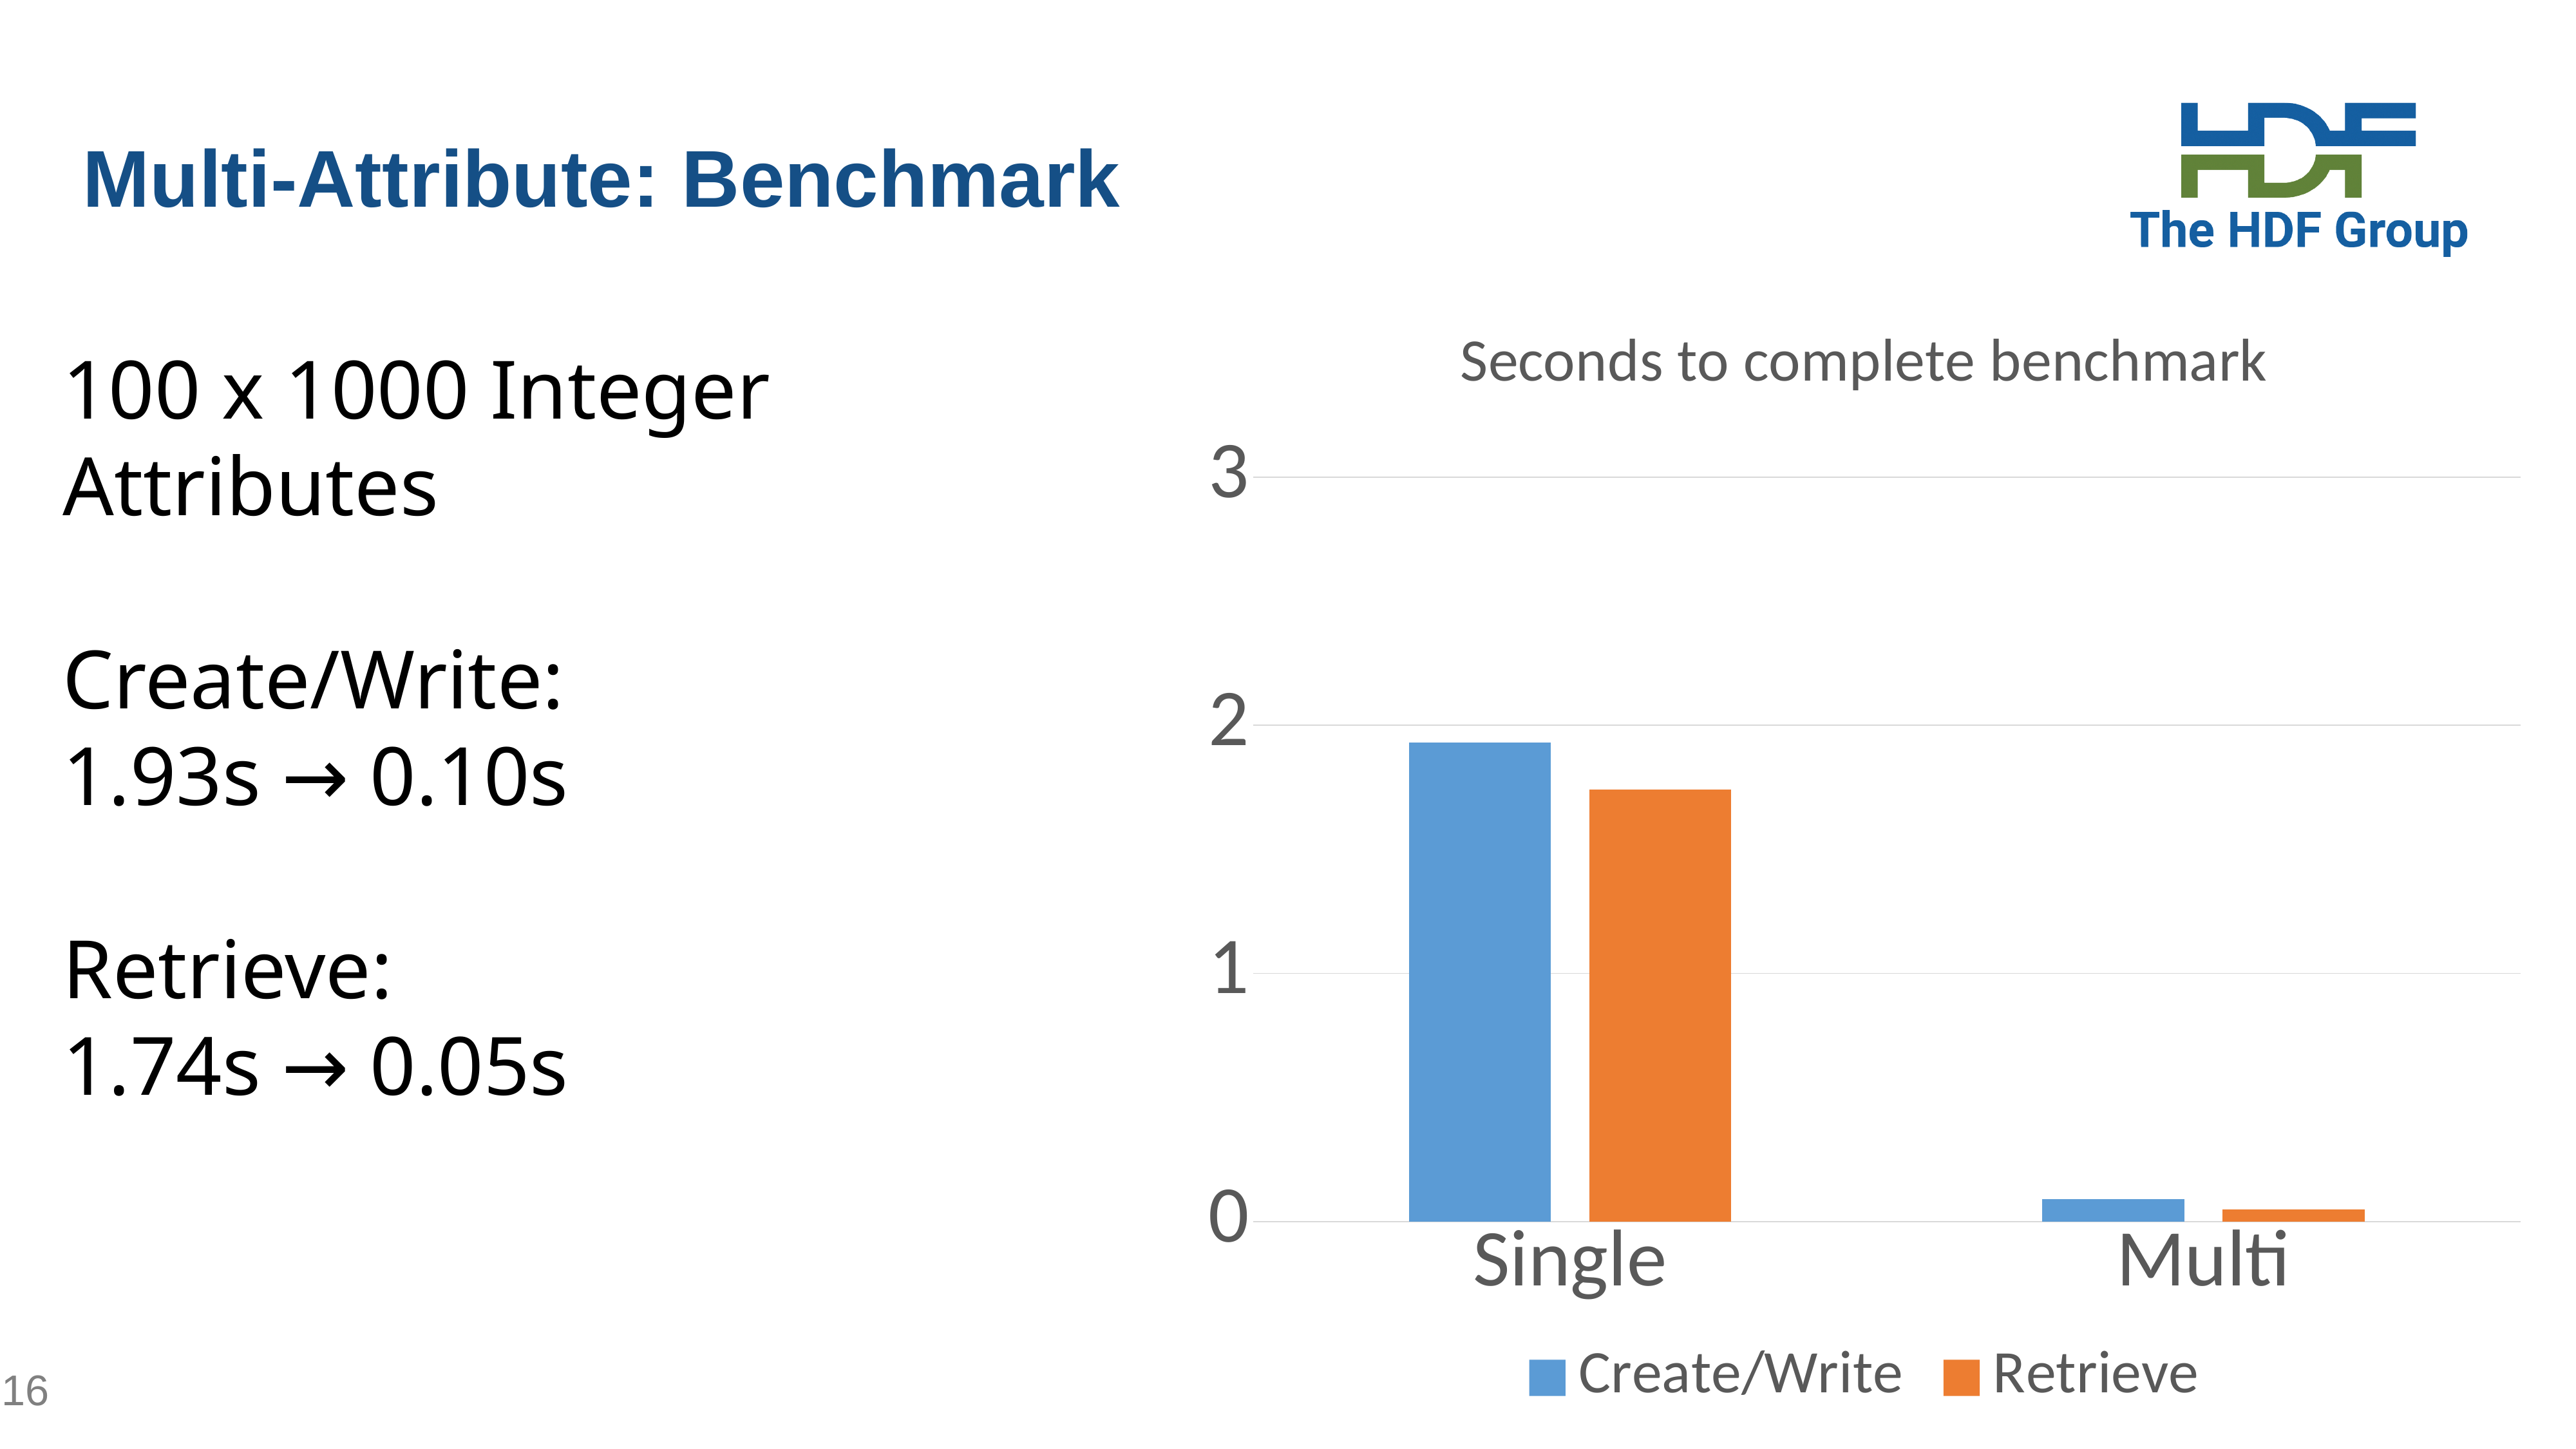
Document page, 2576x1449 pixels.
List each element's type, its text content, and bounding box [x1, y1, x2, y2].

title Multi-Attribute: Benchmark [77, 142, 1980, 220]
chart [1180, 289, 2548, 1421]
text_box 100 x 1000 Integer Attributes Create/Write: 1.93s → 0.10s Retrieve: 1.74s → 0.05s [53, 334, 1159, 1116]
picture [2112, 98, 2485, 263]
